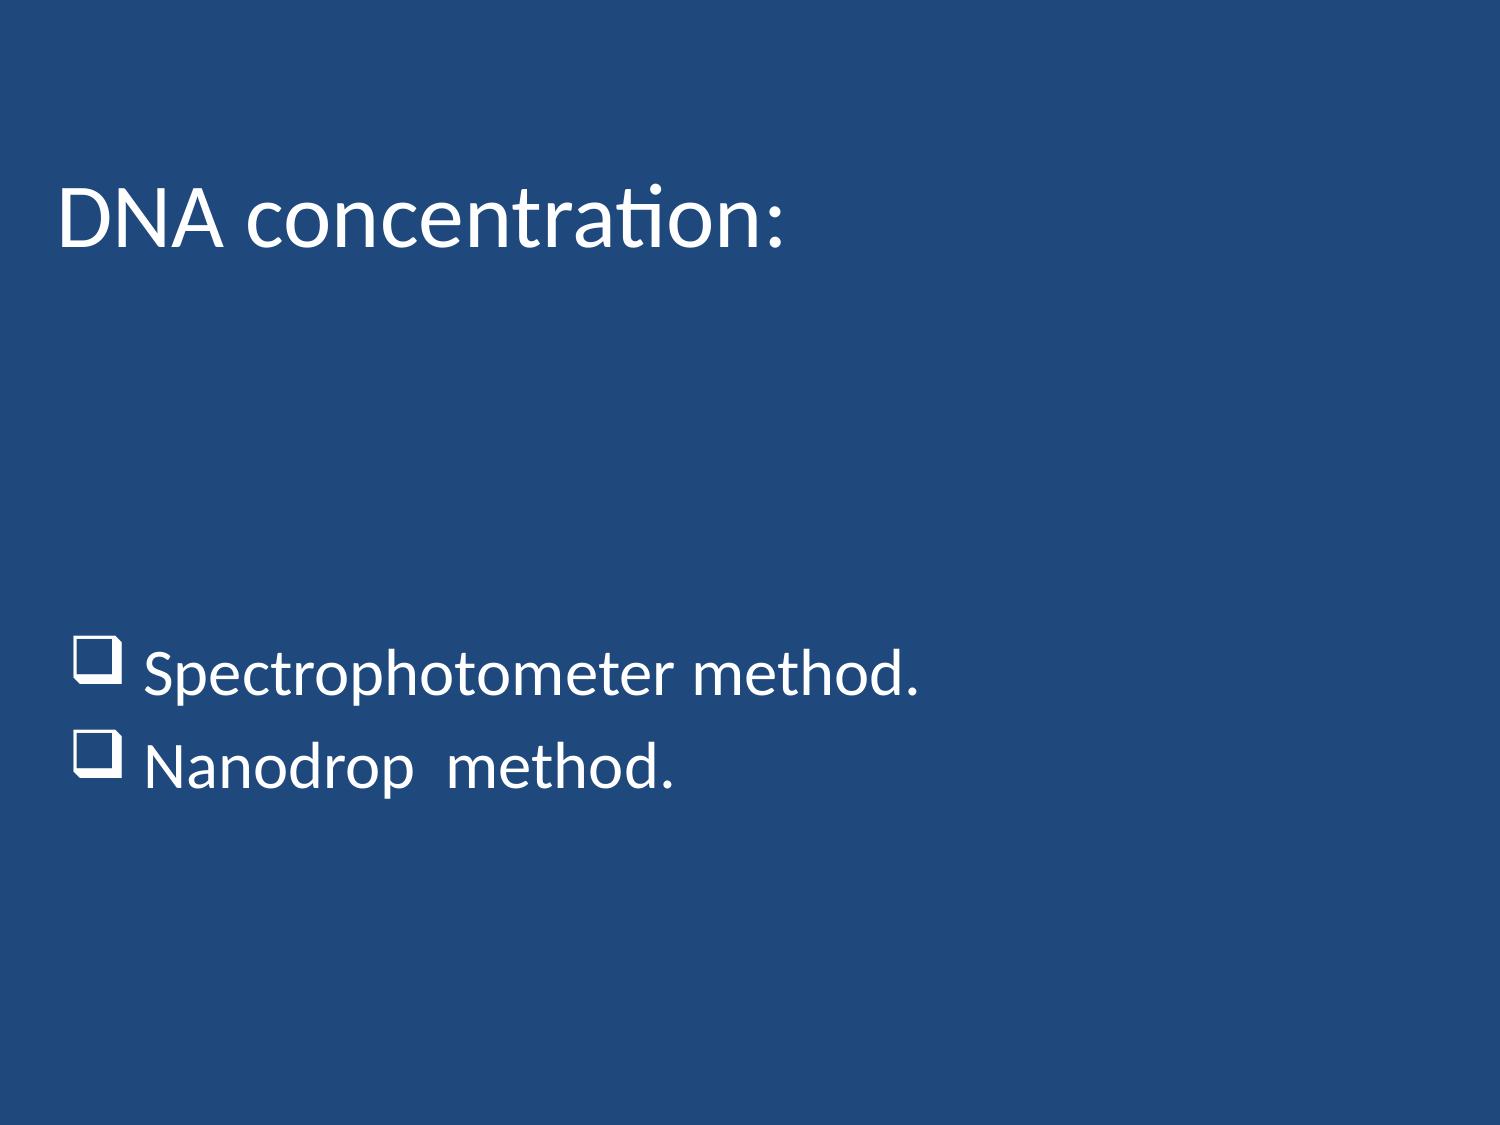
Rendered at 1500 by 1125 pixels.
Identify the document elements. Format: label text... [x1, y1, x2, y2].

title DNA concentration: [41, 90, 1317, 332]
subtitle Spectrophotometer method. Nanodrop method. [53, 621, 1104, 909]
